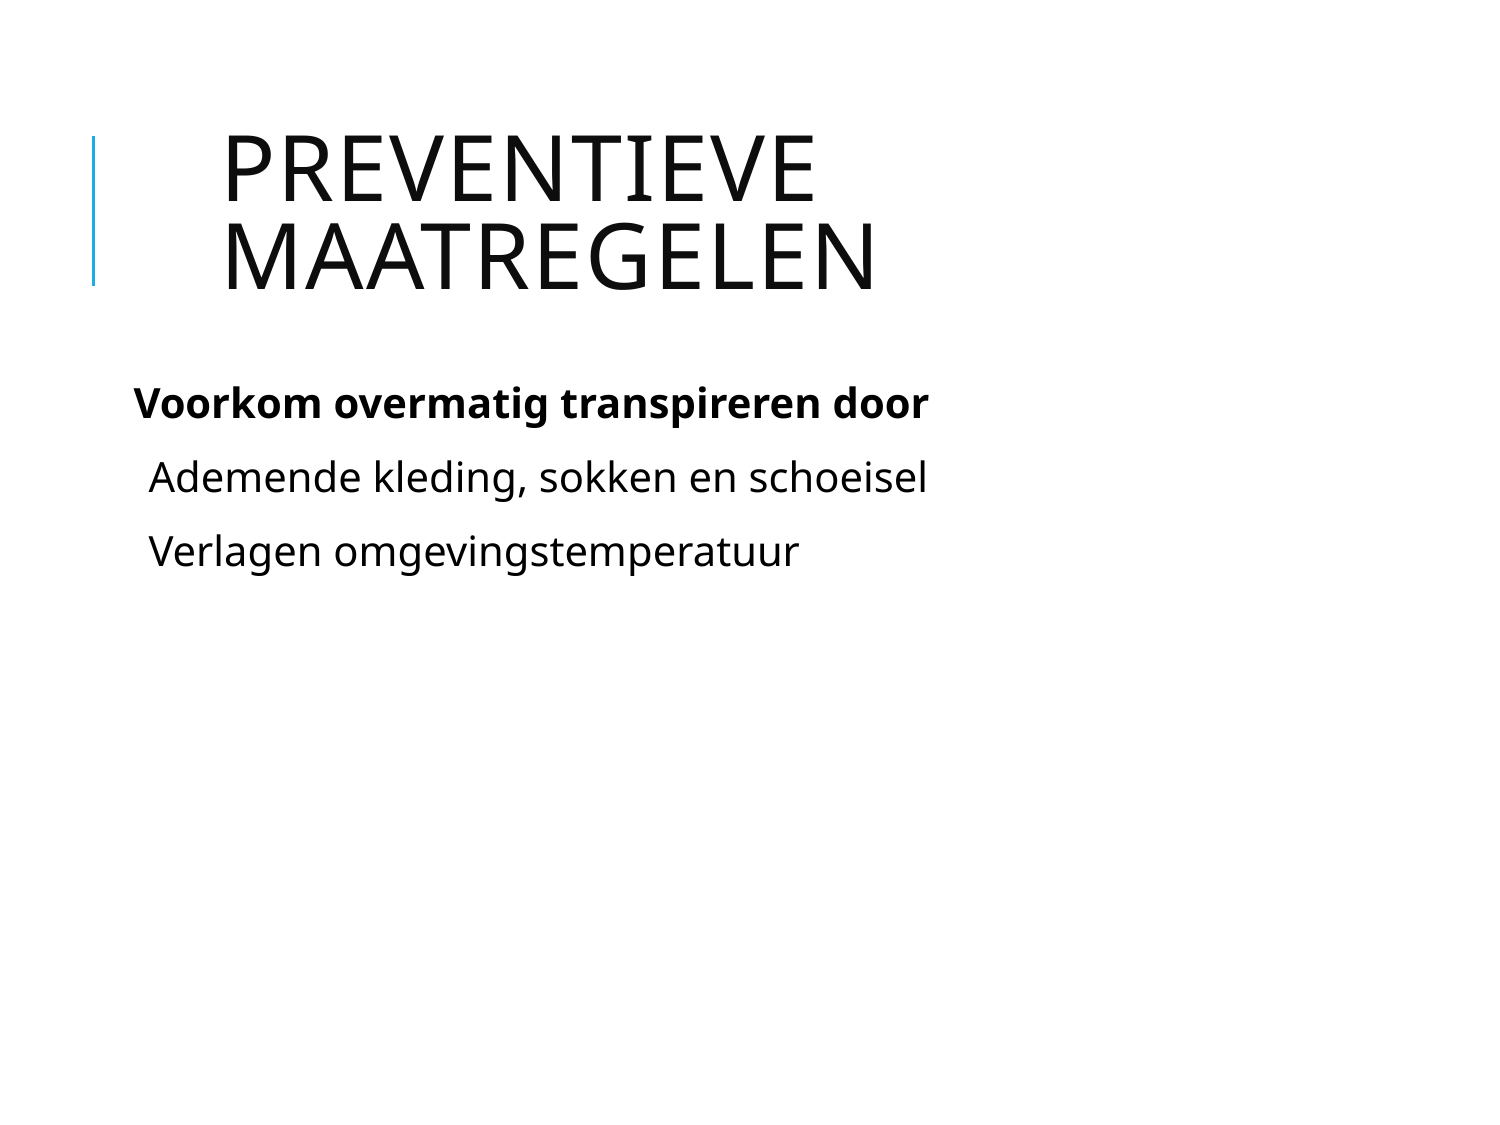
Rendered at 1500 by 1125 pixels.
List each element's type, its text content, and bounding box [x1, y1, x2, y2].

list Voorkom overmatig transpireren door Ademende kleding, sokken en schoeisel Verlagen omgevingstemperatuur [126, 375, 1322, 1035]
title Preventieve maatregelen [126, 96, 1322, 342]
